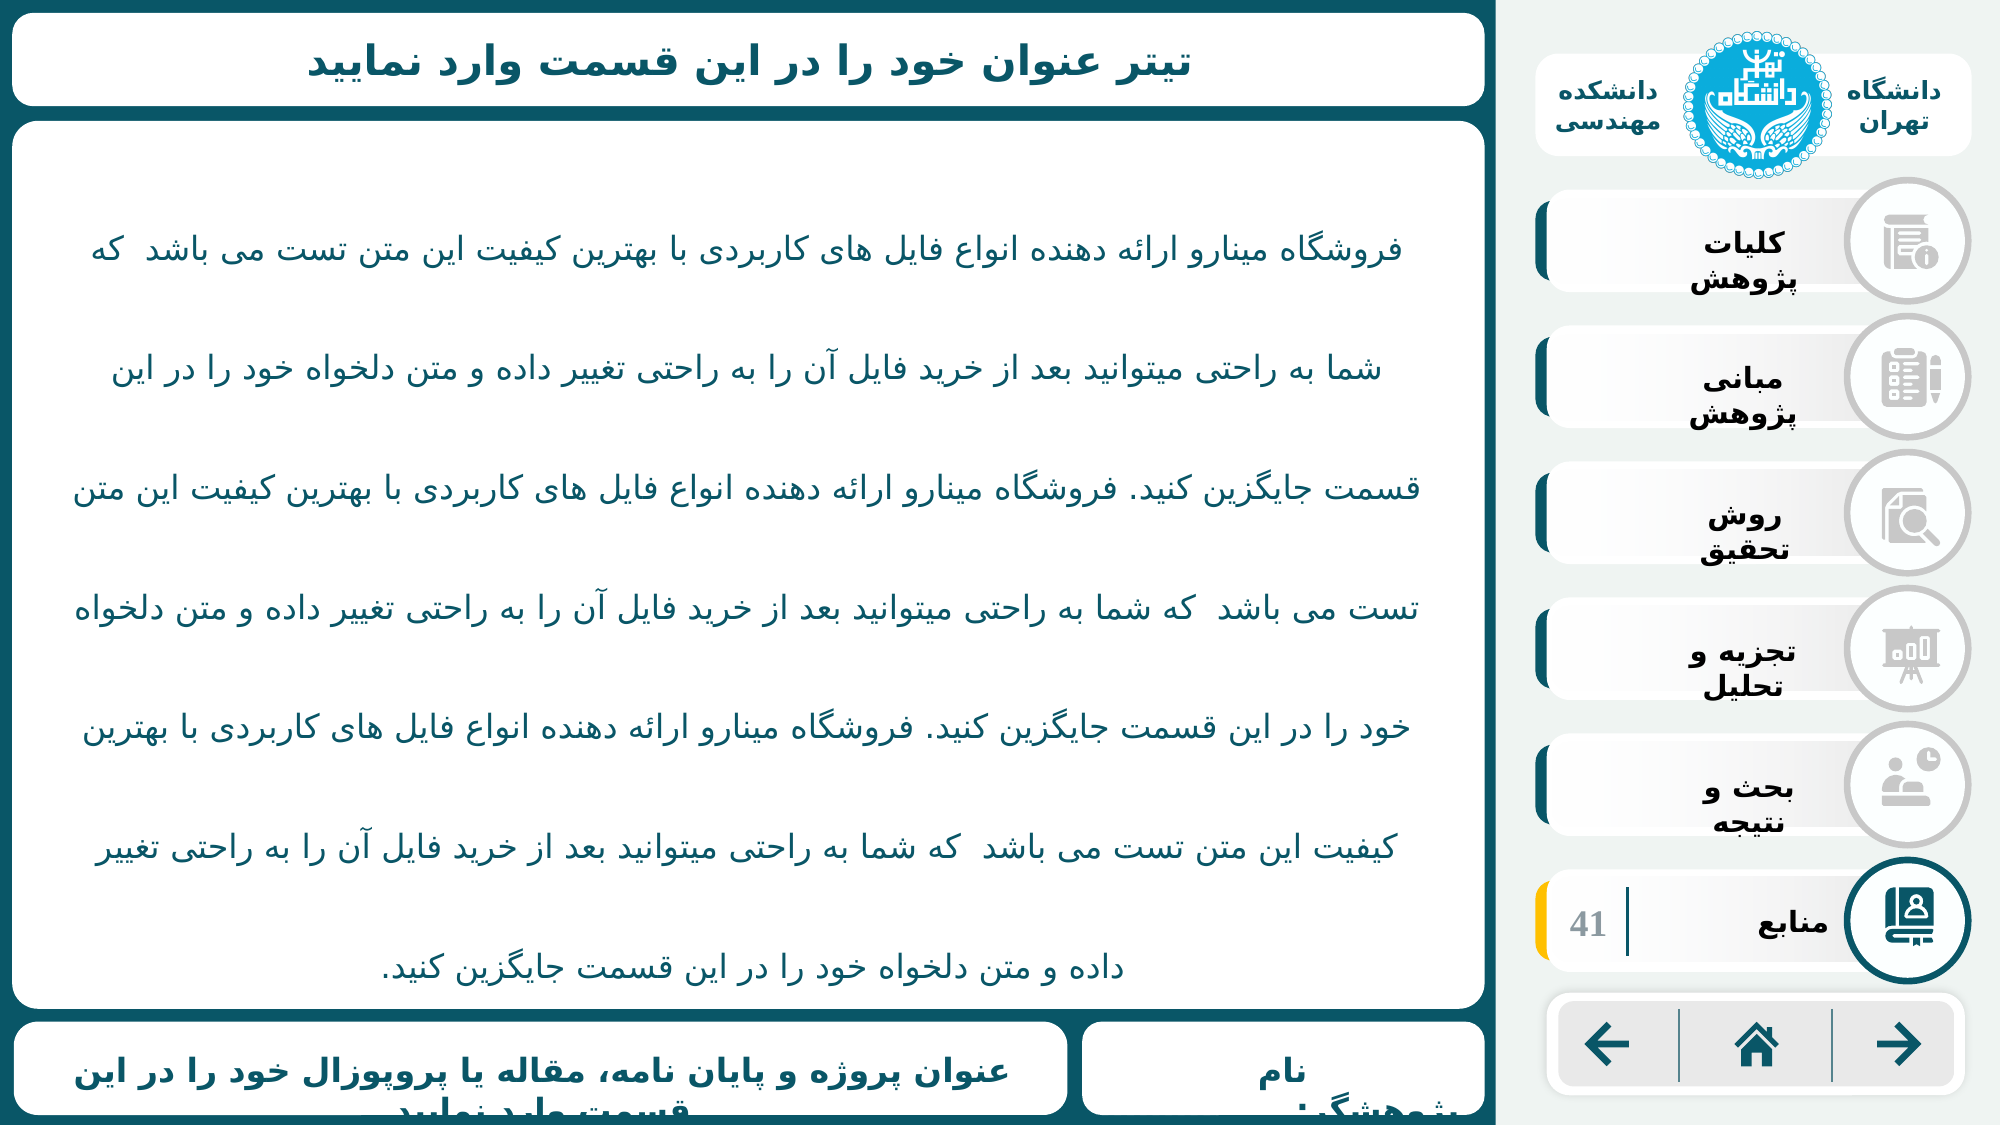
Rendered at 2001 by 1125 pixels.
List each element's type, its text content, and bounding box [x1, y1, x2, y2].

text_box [1883, 214, 1939, 270]
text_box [1881, 488, 1941, 547]
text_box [1881, 348, 1941, 408]
text_box روش تحقیق [1646, 488, 1844, 573]
text_box [1584, 1021, 1629, 1067]
text_box دانشگاه تهران [1832, 67, 1981, 142]
text_box منابع [1670, 895, 1844, 946]
text_box نام پژوهشگر:............... [1084, 1041, 1482, 1125]
slide_number 41 [1549, 891, 1628, 952]
text_box بحث و نتیجه [1654, 760, 1844, 846]
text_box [1881, 625, 1941, 684]
text_box تیتر عنوان خود را در این قسمت وارد نمایید [19, 26, 1481, 92]
text_box فروشگاه مینارو ارائه دهنده انواع فایل های کاربردی با بهترین کیفیت این متن تست می باشد که شما به راحتی میتوانید بعد از خرید فایل آن را به راحتی تغییر داده و متن دلخواه خود را در این قسمت جایگزین کنید. فروشگاه مینارو ارائه دهنده انواع فایل های کاربردی با بهترین کیفیت این متن تست می باشد که شما به راحتی میتوانید بعد از خرید فایل آن را به راحتی تغییر داده و متن دلخواه خود را در این قسمت جایگزین کنید. فروشگاه مینارو ارائه دهنده انواع فایل های کاربردی با بهترین کیفیت این متن تست می باشد که شما به راحتی میتوانید بعد از خرید فایل آن را به راحتی تغییر داده و متن دلخواه خود را در این قسمت جایگزین کنید. [51, 139, 1445, 993]
text_box [1877, 1021, 1922, 1067]
text_box تجزیه و تحلیل [1642, 624, 1844, 710]
picture [1683, 31, 1832, 179]
text_box کلیات پژوهش [1644, 216, 1844, 302]
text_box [1734, 1021, 1779, 1067]
text_box مبانی پژوهش [1642, 352, 1844, 437]
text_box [1881, 747, 1941, 807]
text_box دانشکده مهندسی [1522, 67, 1683, 142]
text_box عنوان پروژه و پایان نامه، مقاله یا پروپوزال خود را در این قسمت وارد نمایید [19, 1041, 1067, 1125]
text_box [1885, 887, 1935, 947]
